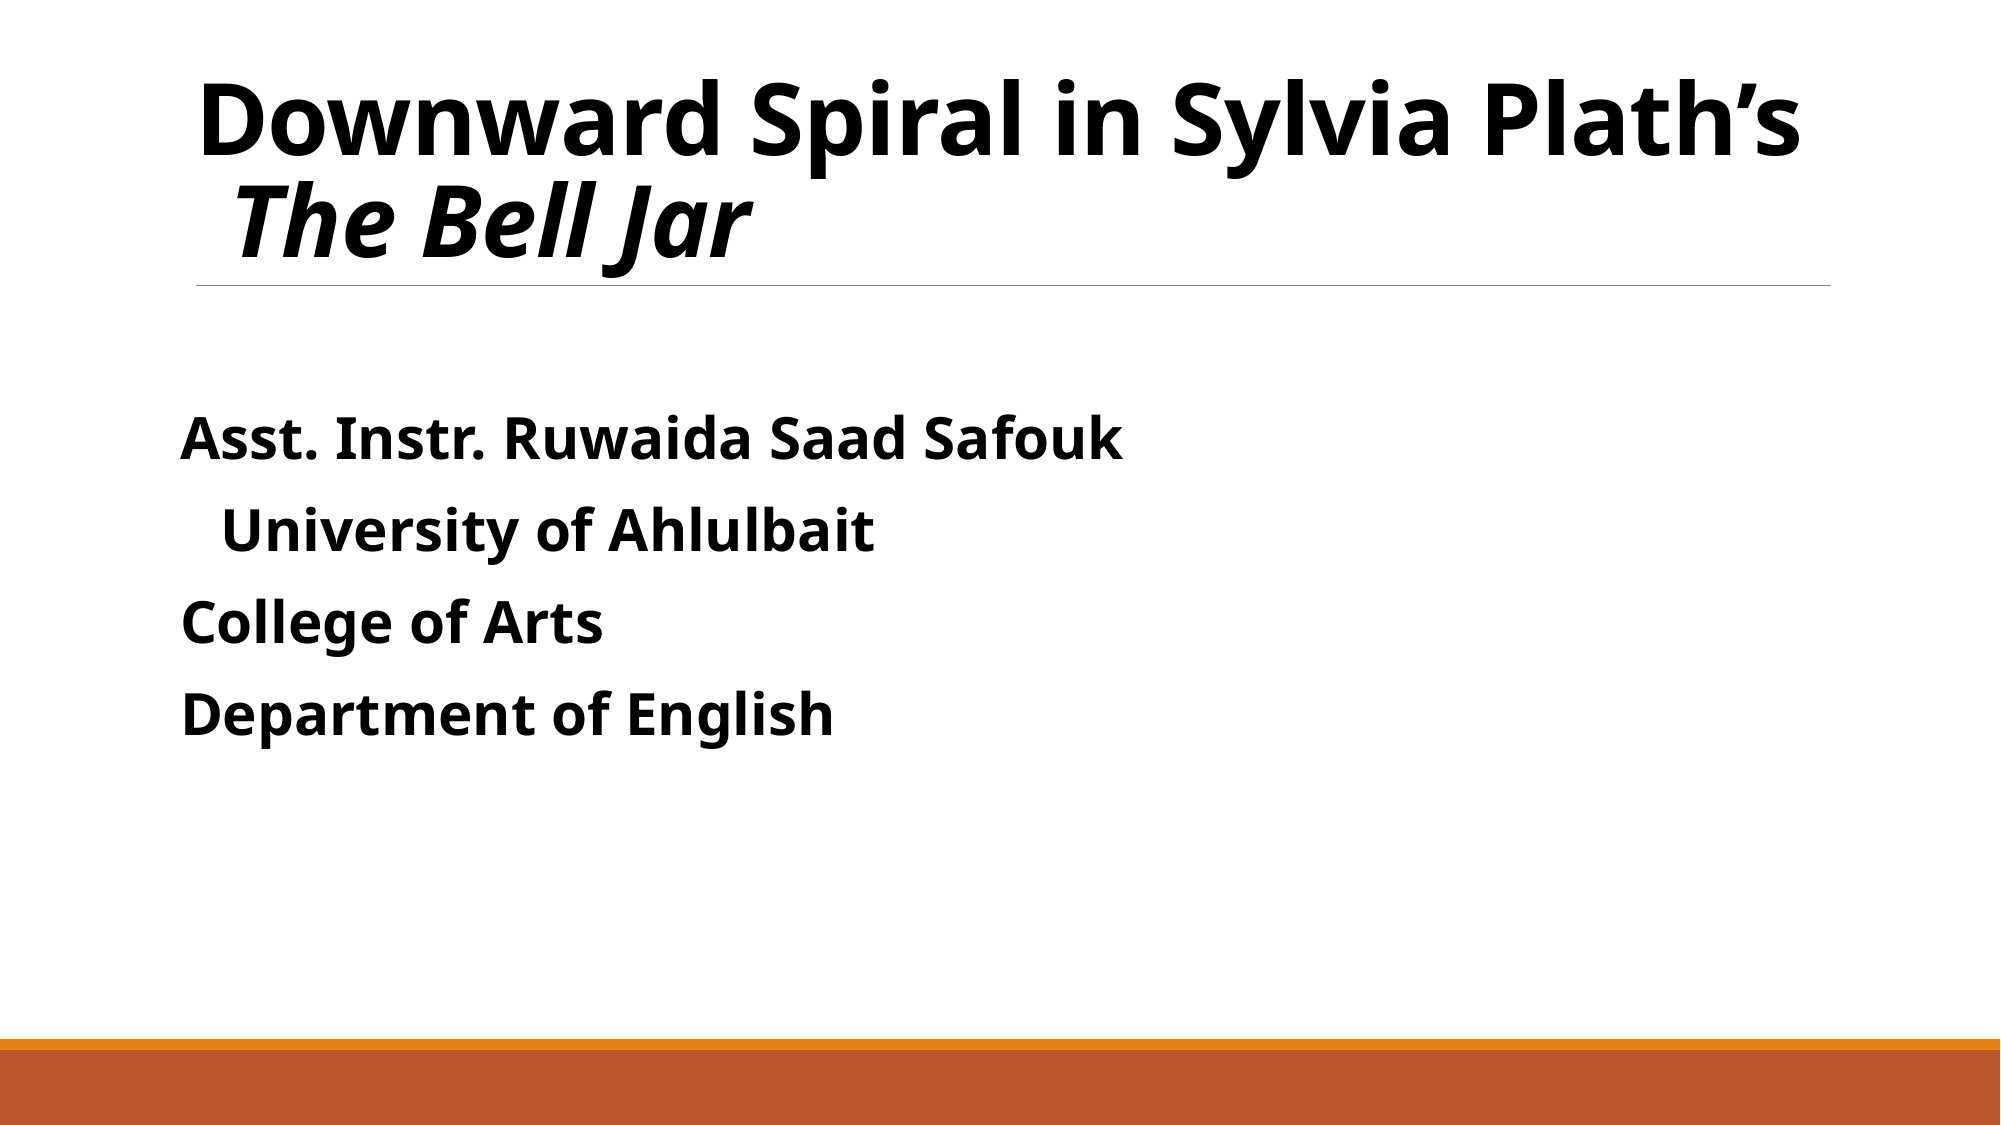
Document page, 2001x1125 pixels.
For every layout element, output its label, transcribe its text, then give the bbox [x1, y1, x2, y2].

title Downward Spiral in Sylvia Plath’s The Bell Jar [180, 47, 1830, 285]
list Asst. Instr. Ruwaida Saad Safouk University of Ahlulbait College of Arts Department of English [180, 302, 1830, 963]
